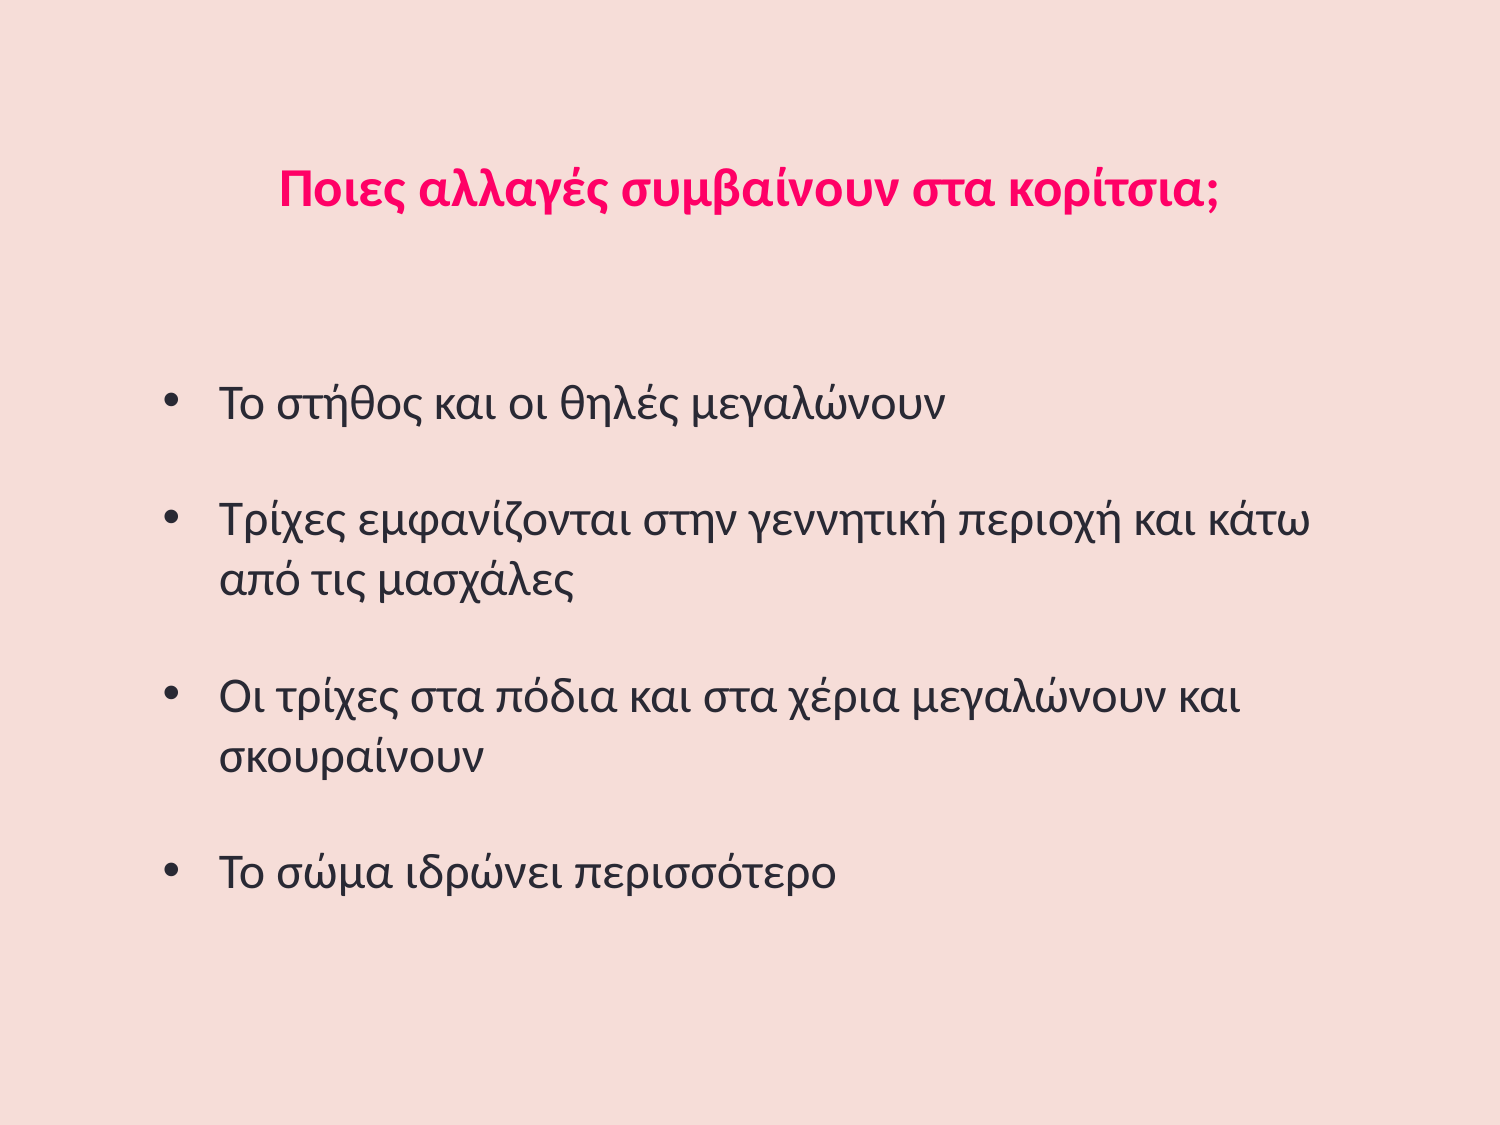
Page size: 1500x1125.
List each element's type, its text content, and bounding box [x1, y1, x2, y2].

title Ποιες αλλαγές συμβαίνουν στα κορίτσια; [74, 77, 1426, 292]
list Το στήθος και οι θηλές μεγαλώνουν Τρίχες εμφανίζονται στην γεννητική περιοχή και κάτω από τις μασχάλες Οι τρίχες στα πόδια και στα χέρια μεγαλώνουν και σκουραίνουν Το σώμα ιδρώνει περισσότερο [147, 361, 1377, 1012]
